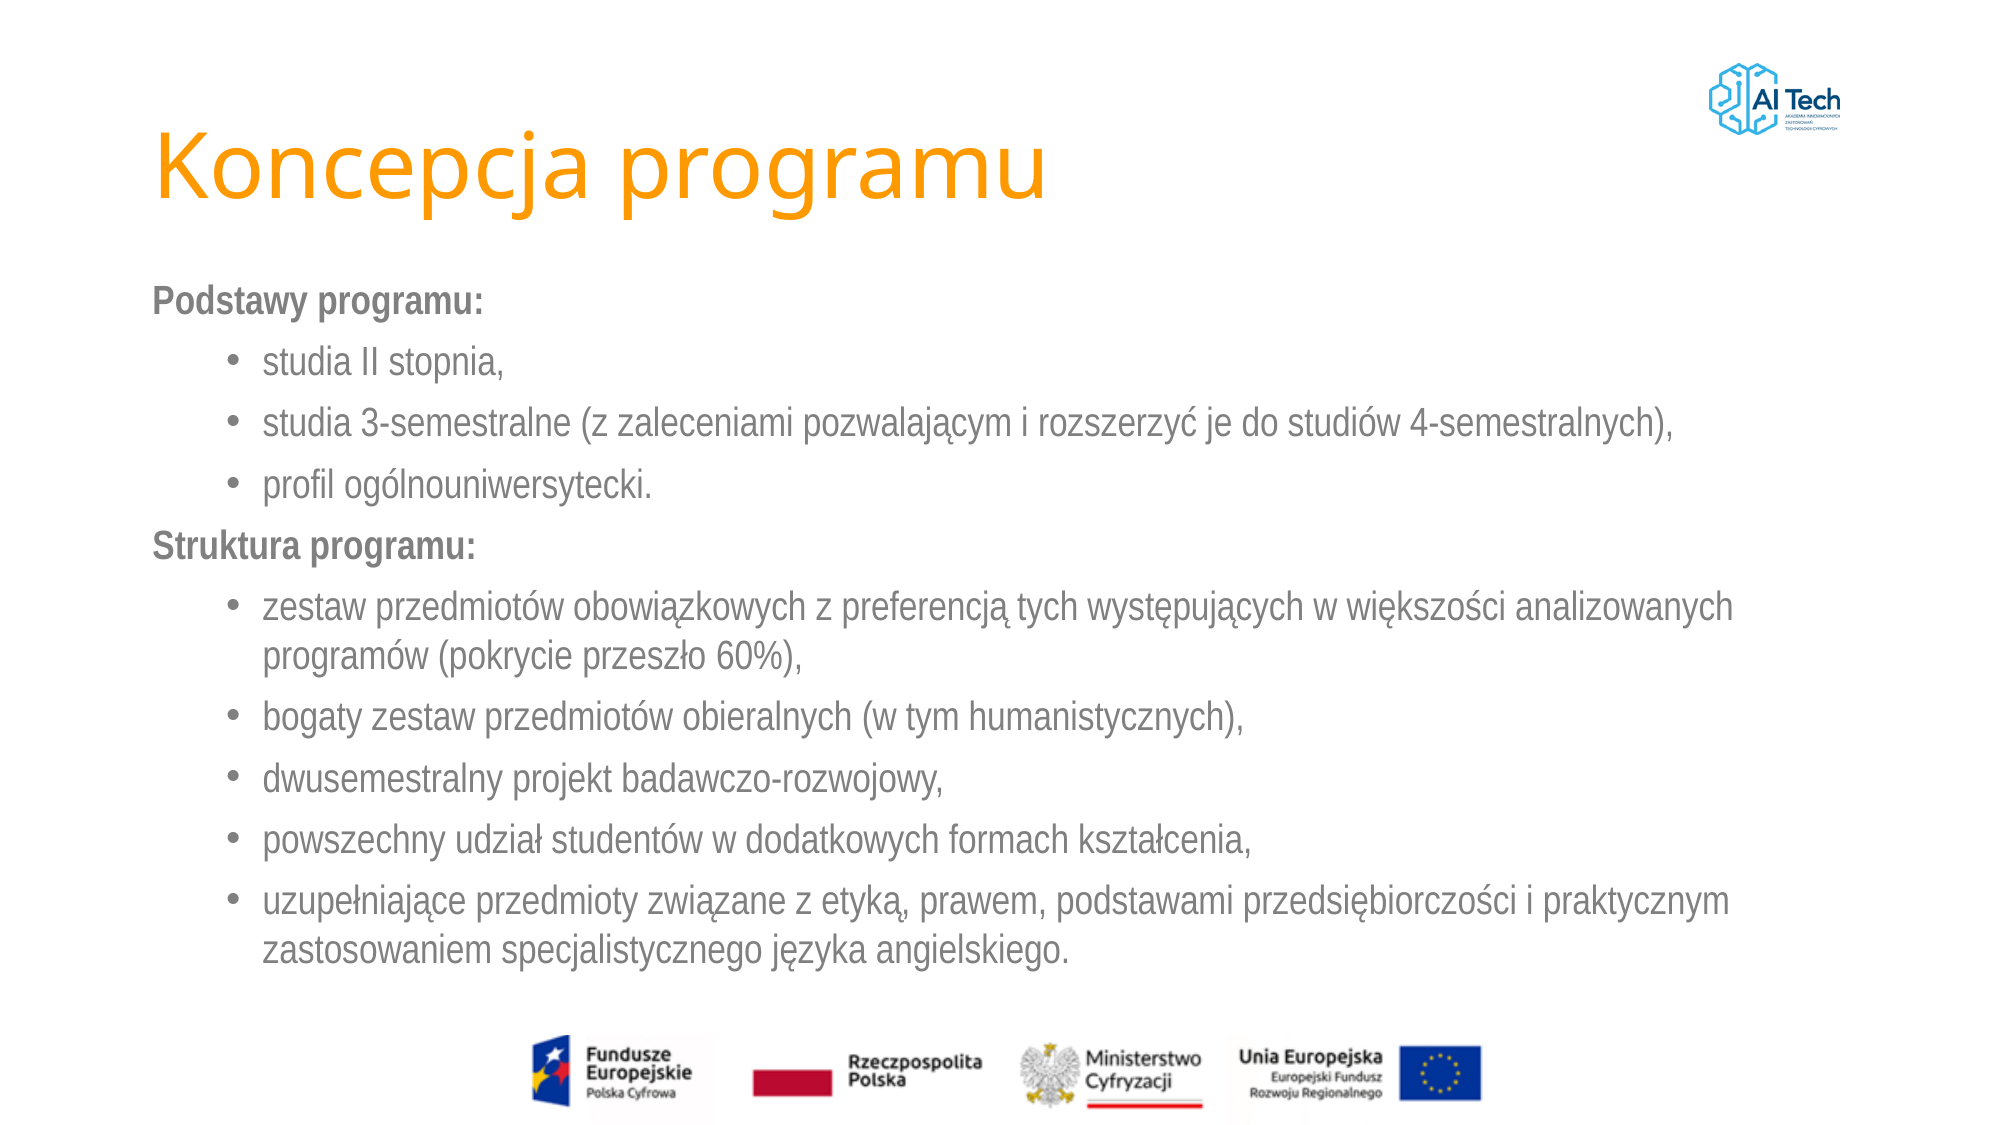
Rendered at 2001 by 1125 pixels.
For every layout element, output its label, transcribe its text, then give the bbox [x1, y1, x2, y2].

list Podstawy programu: studia II stopnia, studia 3-semestralne (z zaleceniami pozwalającym i rozszerzyć je do studiów 4-semestralnych), profil ogólnouniwersytecki. Struktura programu: zestaw przedmiotów obowiązkowych z preferencją tych występujących w większości analizowanych programów (pokrycie przeszło 60%), bogaty zestaw przedmiotów obieralnych (w tym humanistycznych), dwusemestralny projekt badawczo-rozwojowy, powszechny udział studentów w dodatkowych formach kształcenia, uzupełniające przedmioty związane z etyką, prawem, podstawami przedsiębiorczości i praktycznym zastosowaniem specjalistycznego języka angielskiego. [137, 266, 1863, 980]
picture [499, 1035, 1501, 1125]
title Koncepcja programu [137, 59, 1863, 266]
